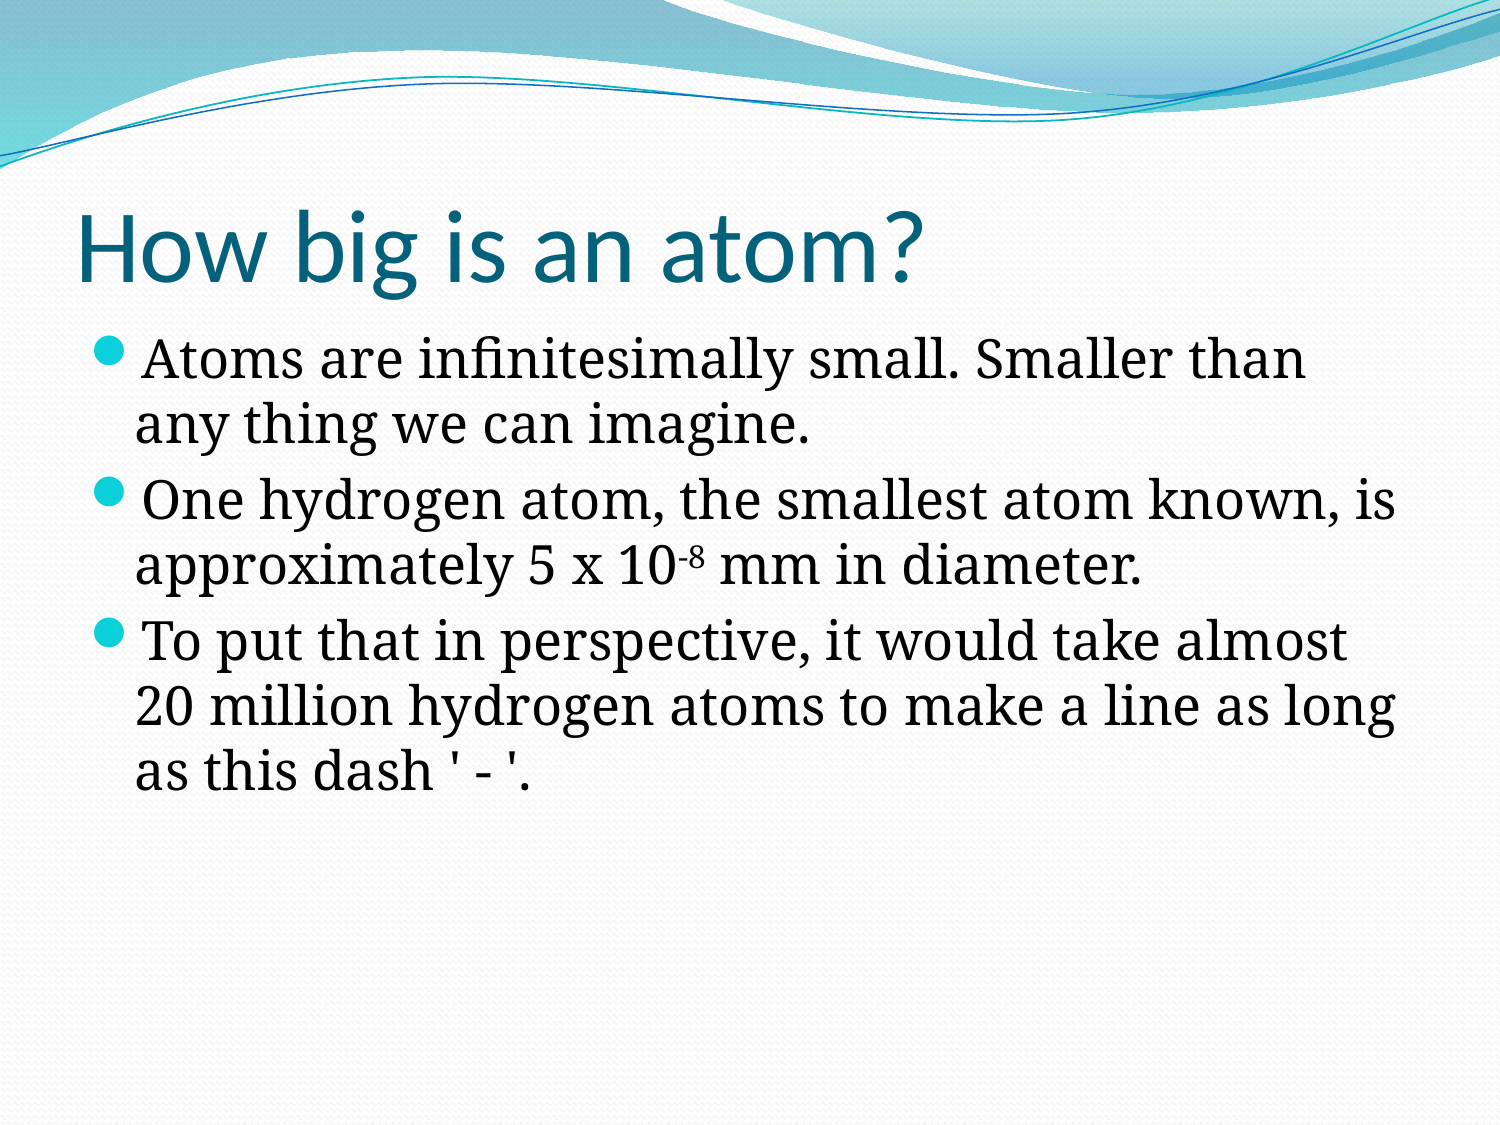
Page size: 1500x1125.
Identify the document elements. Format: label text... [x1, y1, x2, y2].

title How big is an atom? [75, 115, 1425, 303]
list Atoms are infinitesimally small. Smaller than any thing we can imagine. One hydrogen atom, the smallest atom known, is approximately 5 x 10-8 mm in diameter. To put that in perspective, it would take almost 20 million hydrogen atoms to make a line as long as this dash ' - '. [75, 317, 1425, 1038]
